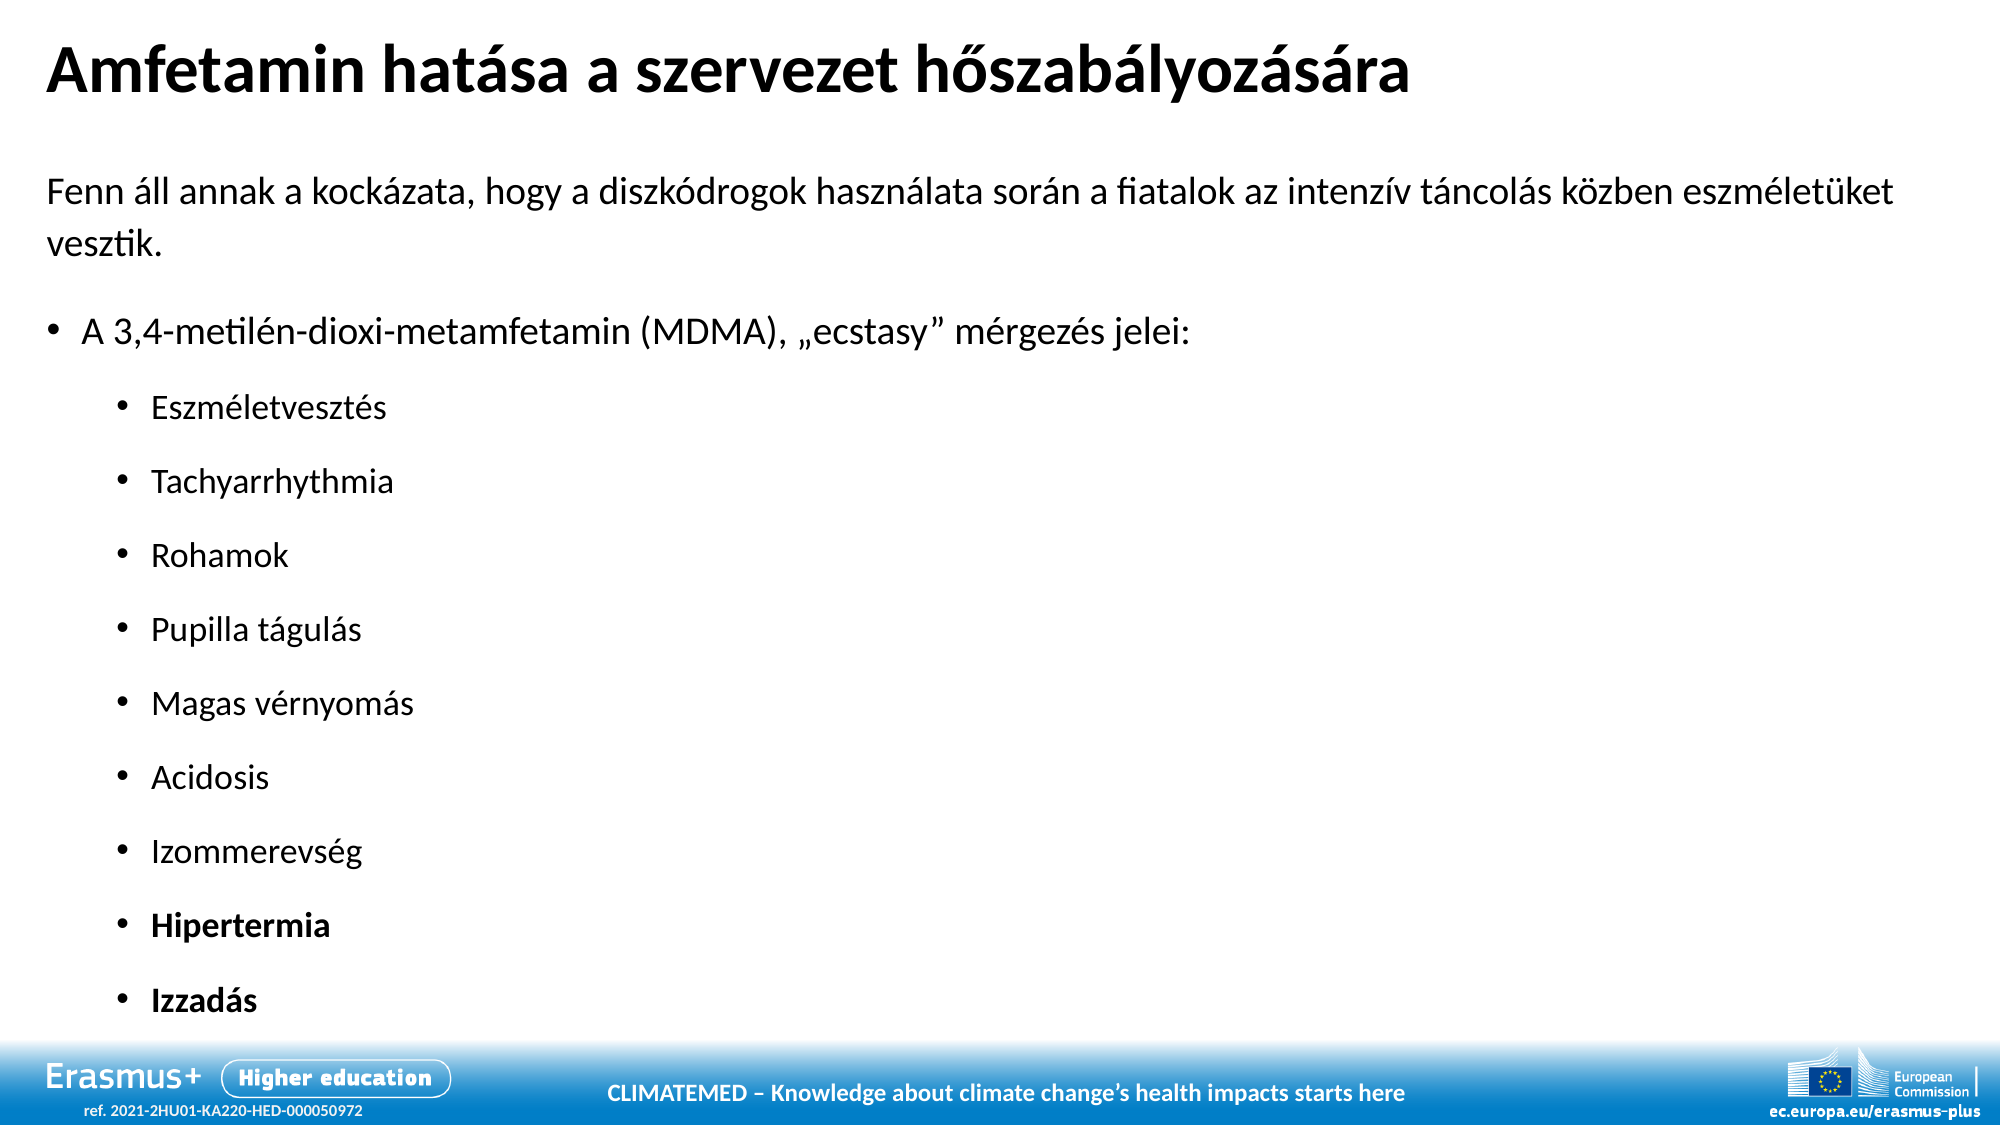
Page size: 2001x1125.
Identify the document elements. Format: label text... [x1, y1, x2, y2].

picture [0, 899, 2000, 1125]
title Amfetamin hatása a szervezet hőszabályozására [31, 25, 1984, 116]
list Fenn áll annak a kockázata, hogy a diszkódrogok használata során a fiatalok az intenzív táncolás közben eszméletüket vesztik. A 3,4-metilén-dioxi-metamfetamin (MDMA), „ecstasy” mérgezés jelei: Eszméletvesztés Tachyarrhythmia Rohamok Pupilla tágulás Magas vérnyomás Acidosis Izommerevség Hipertermia Izzadás [31, 153, 1909, 1035]
